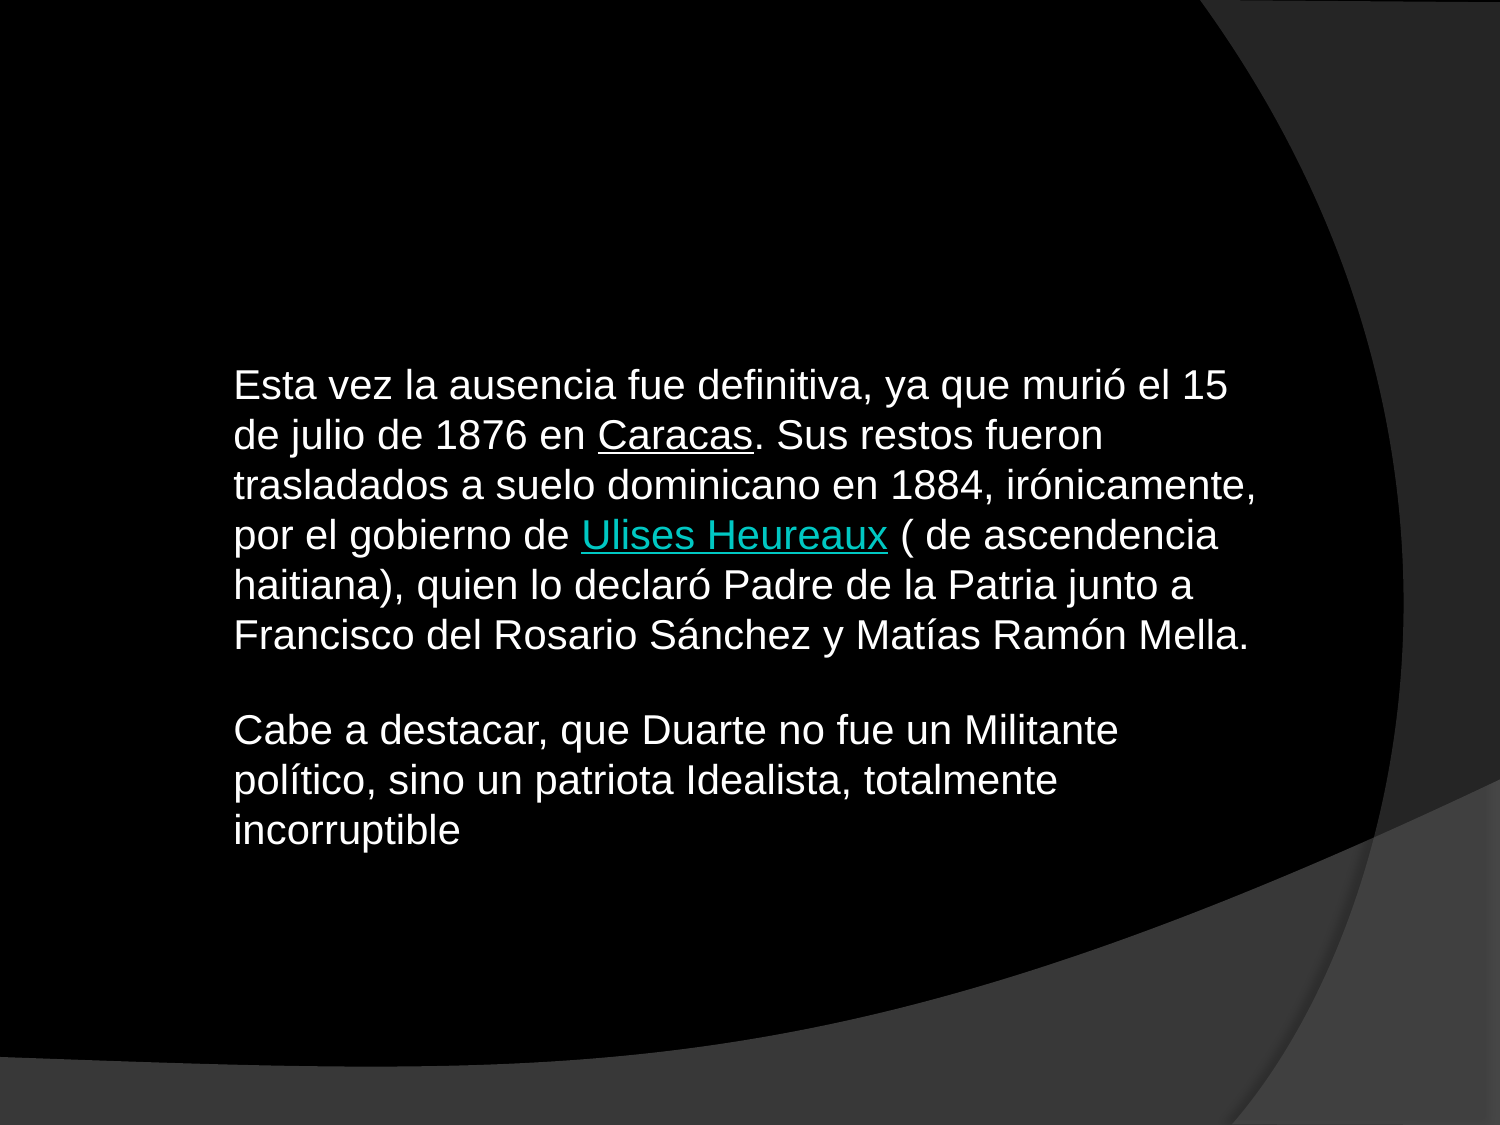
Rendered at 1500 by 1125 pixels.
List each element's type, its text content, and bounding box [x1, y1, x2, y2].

text_box Esta vez la ausencia fue definitiva, ya que murió el 15 de julio de 1876 en Caracas. Sus restos fueron trasladados a suelo dominicano en 1884, irónicamente, por el gobierno de Ulises Heureaux ( de ascendencia haitiana), quien lo declaró Padre de la Patria junto a Francisco del Rosario Sánchez y Matías Ramón Mella. Cabe a destacar, que Duarte no fue un Militante político, sino un patriota Idealista, totalmente incorruptible [218, 350, 1274, 860]
